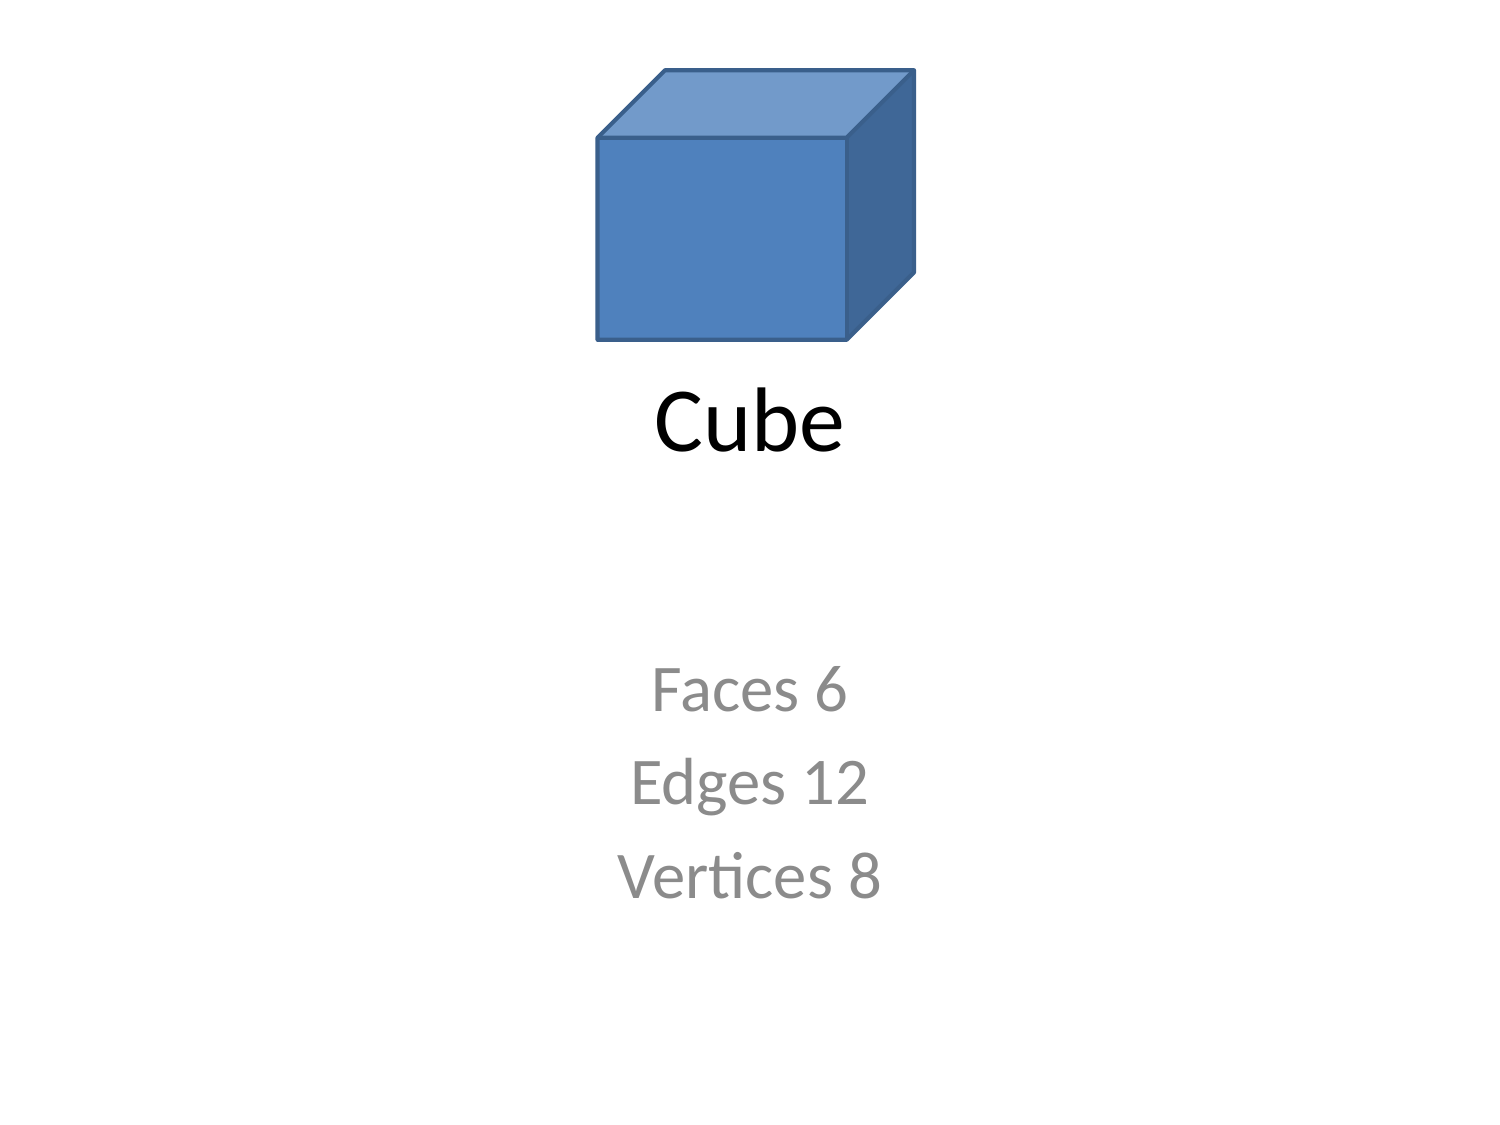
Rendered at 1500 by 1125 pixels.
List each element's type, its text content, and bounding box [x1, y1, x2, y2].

text_box [595, 68, 917, 342]
subtitle Faces 6 Edges 12 Vertices 8 [225, 637, 1275, 925]
title Cube [112, 349, 1388, 591]
